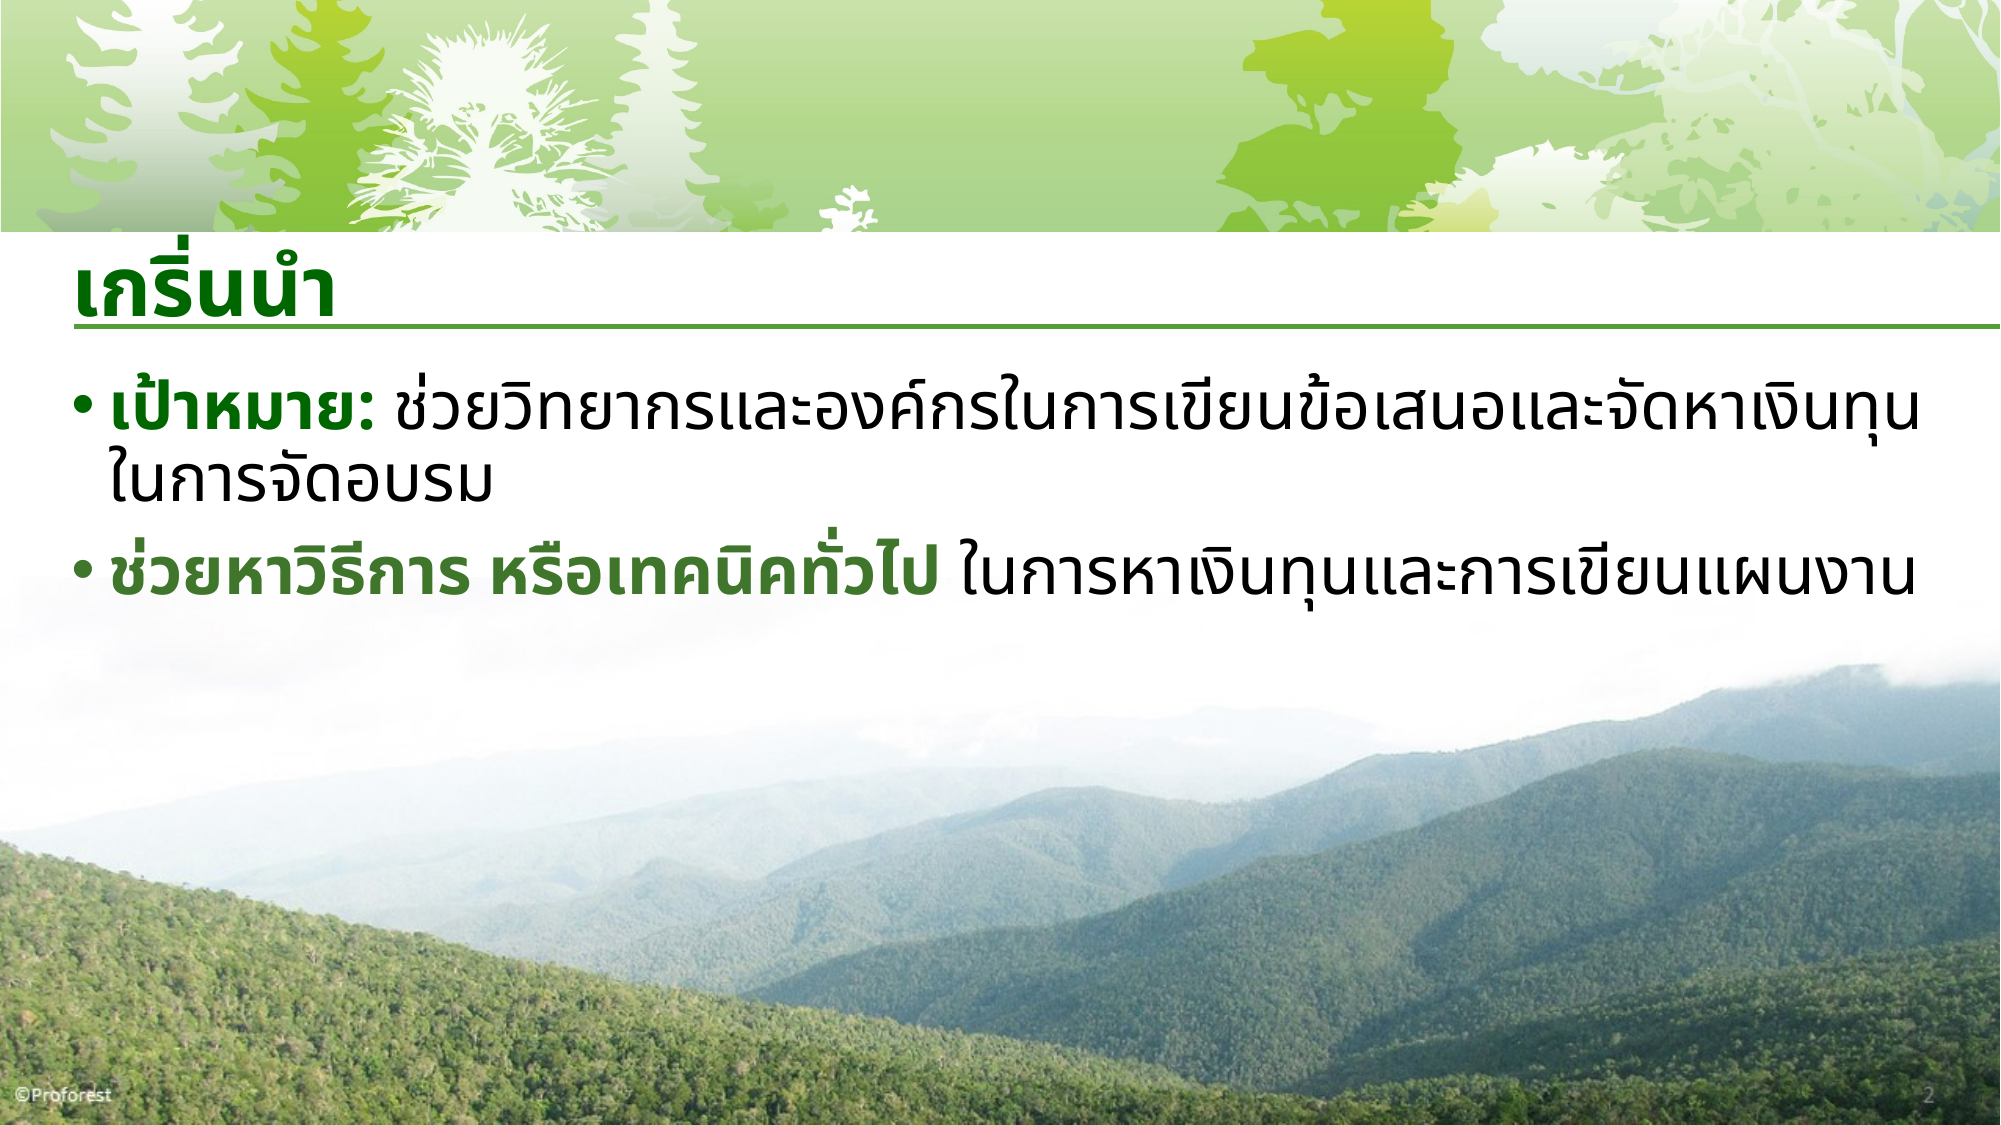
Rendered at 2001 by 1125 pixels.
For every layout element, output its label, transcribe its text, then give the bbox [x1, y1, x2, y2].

picture [0, 577, 2000, 1125]
picture [0, 0, 2000, 232]
list เป้าหมาย: ช่วยวิทยากรและองค์กรในการเขียนข้อเสนอและจัดหาเงินทุนในการจัดอบรม ช่วยหาวิธีการ หรือเทคนิคทั่วไป ในการหาเงินทุนและการเขียนแผนงาน [56, 364, 1944, 577]
title เกริ่นนำ [56, 181, 1782, 364]
